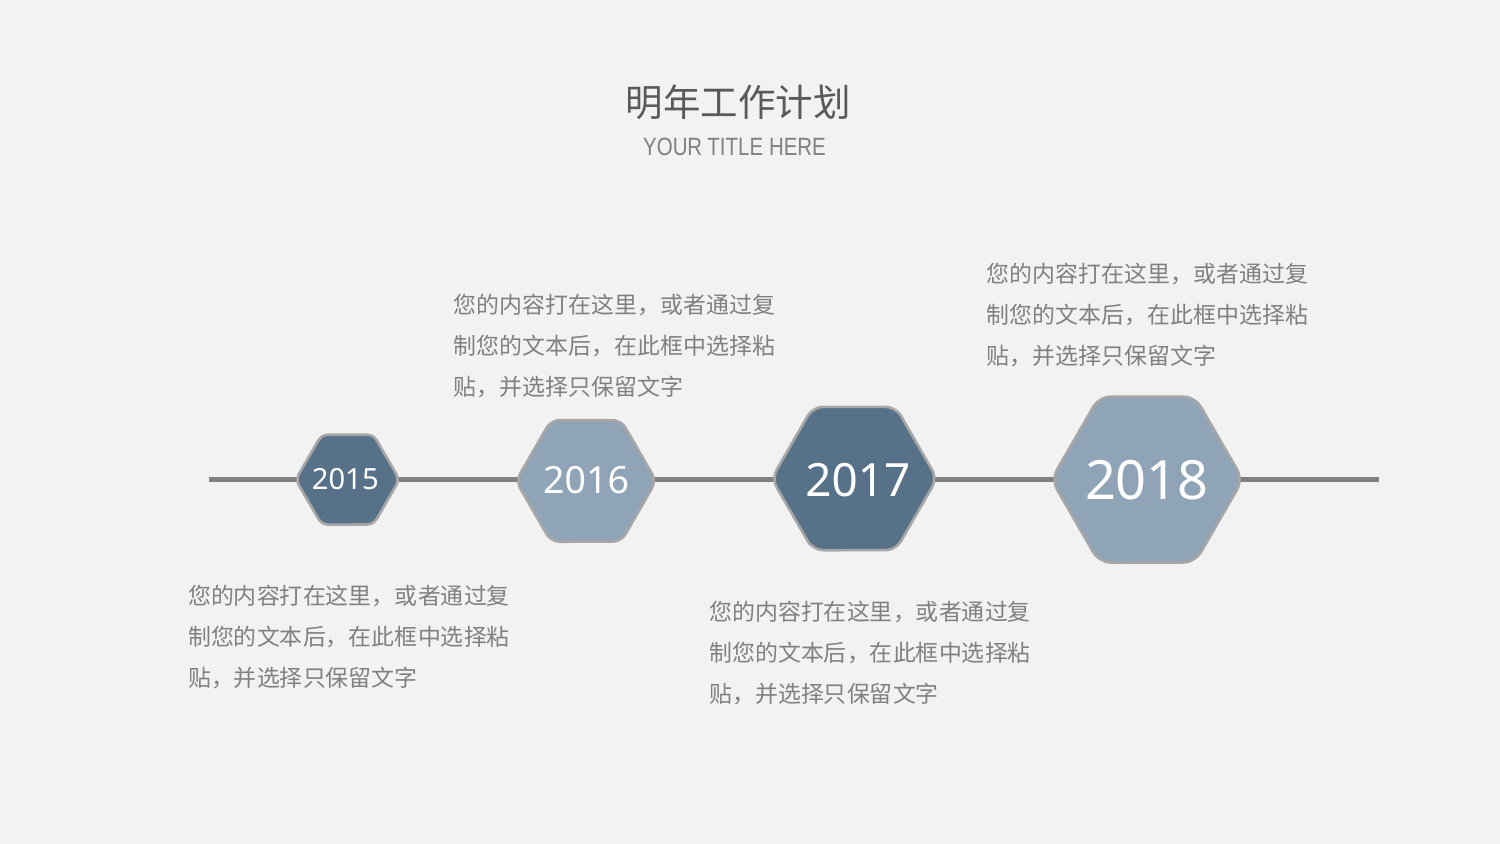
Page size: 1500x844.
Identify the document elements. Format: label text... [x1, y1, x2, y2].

text_box 您的内容打在这里，或者通过复制您的文本后，在此框中选择粘贴，并选择只保留文字 [438, 269, 794, 408]
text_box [774, 406, 935, 551]
text_box 您的内容打在这里，或者通过复制您的文本后，在此框中选择粘贴，并选择只保留文字 [971, 238, 1328, 377]
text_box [518, 420, 654, 542]
text_box 您的内容打在这里，或者通过复制您的文本后，在此框中选择粘贴，并选择只保留文字 [694, 576, 1050, 715]
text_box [297, 434, 398, 525]
text_box YOUR TITLE HERE [626, 123, 843, 169]
text_box 明年工作计划 [569, 71, 907, 132]
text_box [1054, 396, 1240, 563]
text_box 您的内容打在这里，或者通过复制您的文本后，在此框中选择粘贴，并选择只保留文字 [173, 560, 529, 699]
